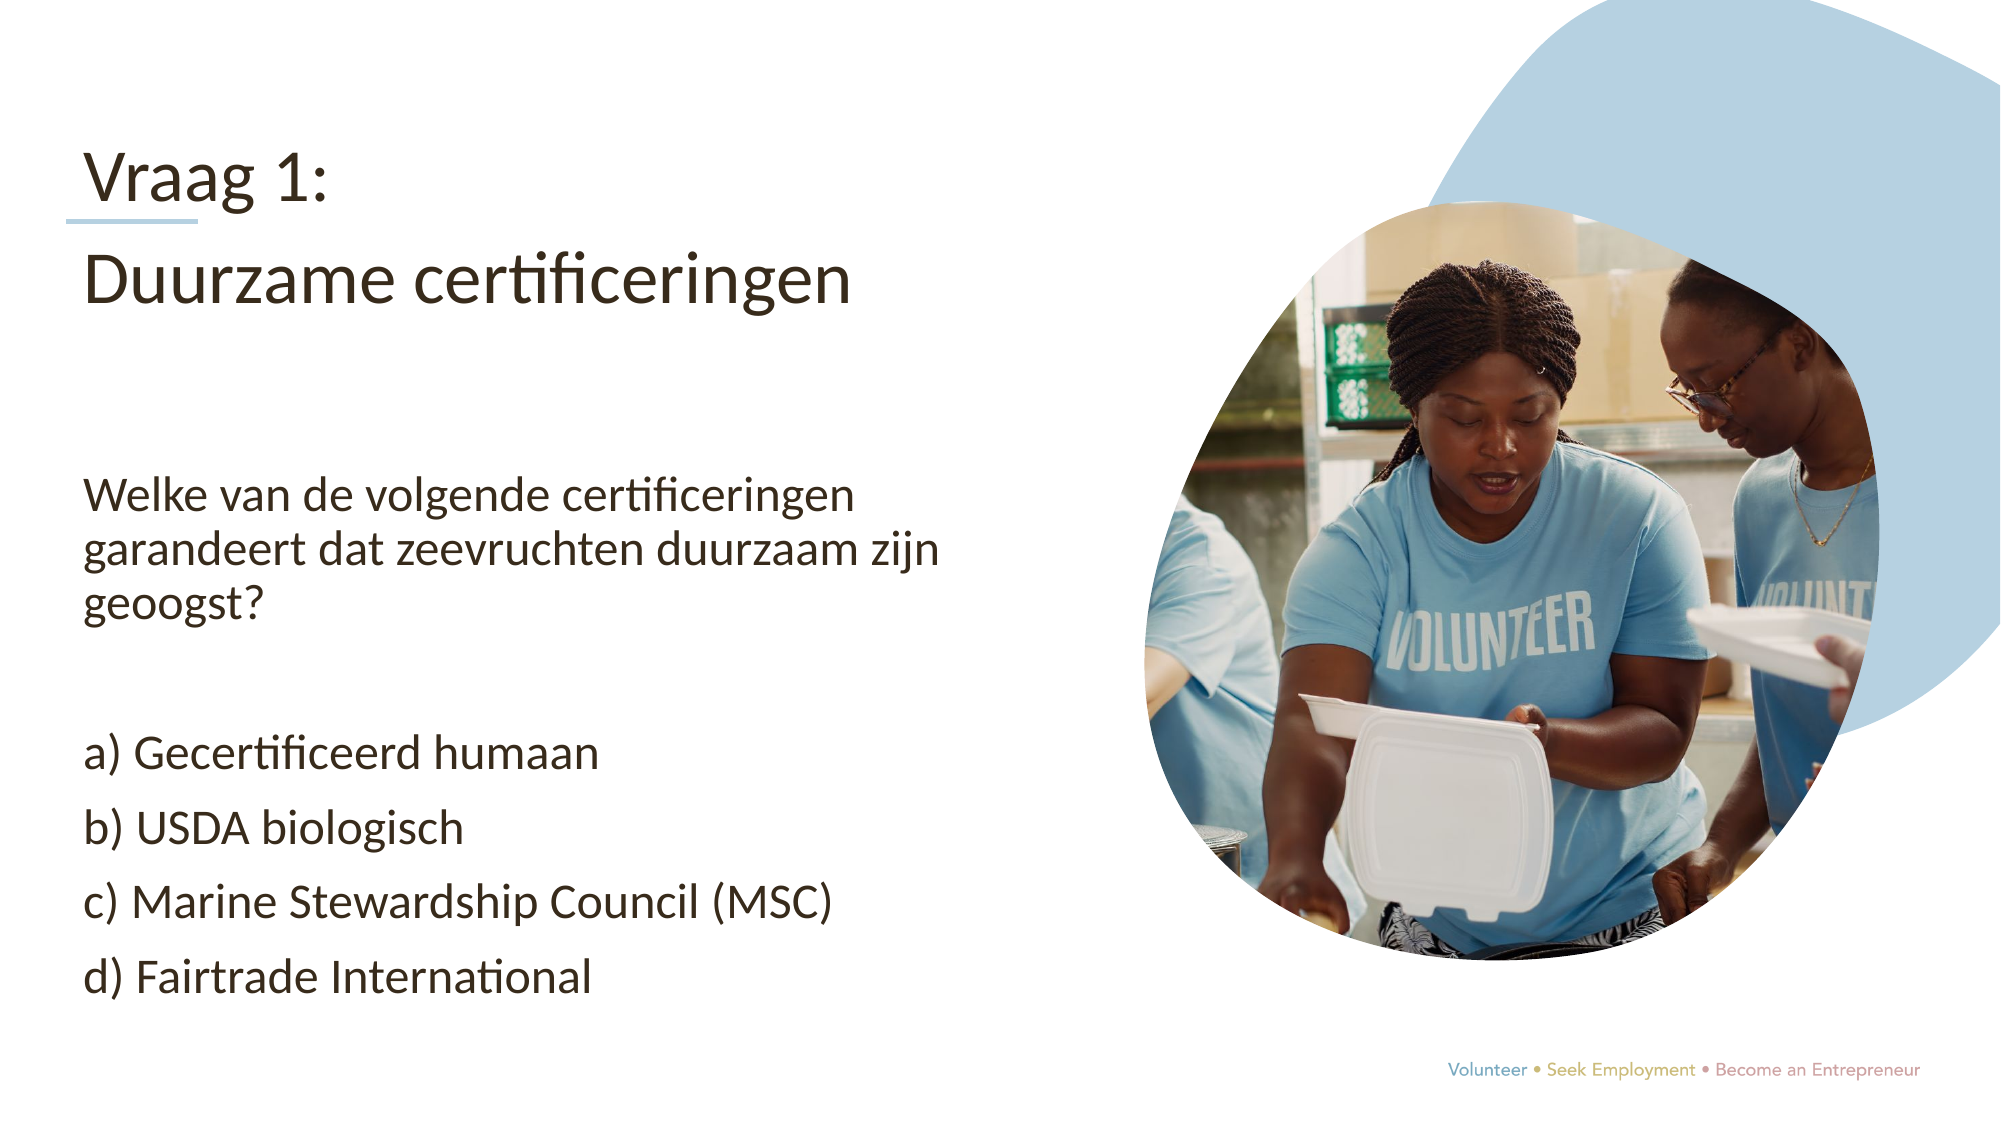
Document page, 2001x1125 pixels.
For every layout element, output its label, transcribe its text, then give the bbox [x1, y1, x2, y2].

picture [1418, 1046, 1971, 1103]
picture [1144, 200, 1880, 961]
text_box Vraag 1: Duurzame certificeringen [68, 129, 903, 356]
text_box Welke van de volgende certificeringen garandeert dat zeevruchten duurzaam zijn geoogst? a) Gecertificeerd humaan b) USDA biologisch c) Marine Stewardship Council (MSC) d) Fairtrade International [68, 461, 1035, 961]
